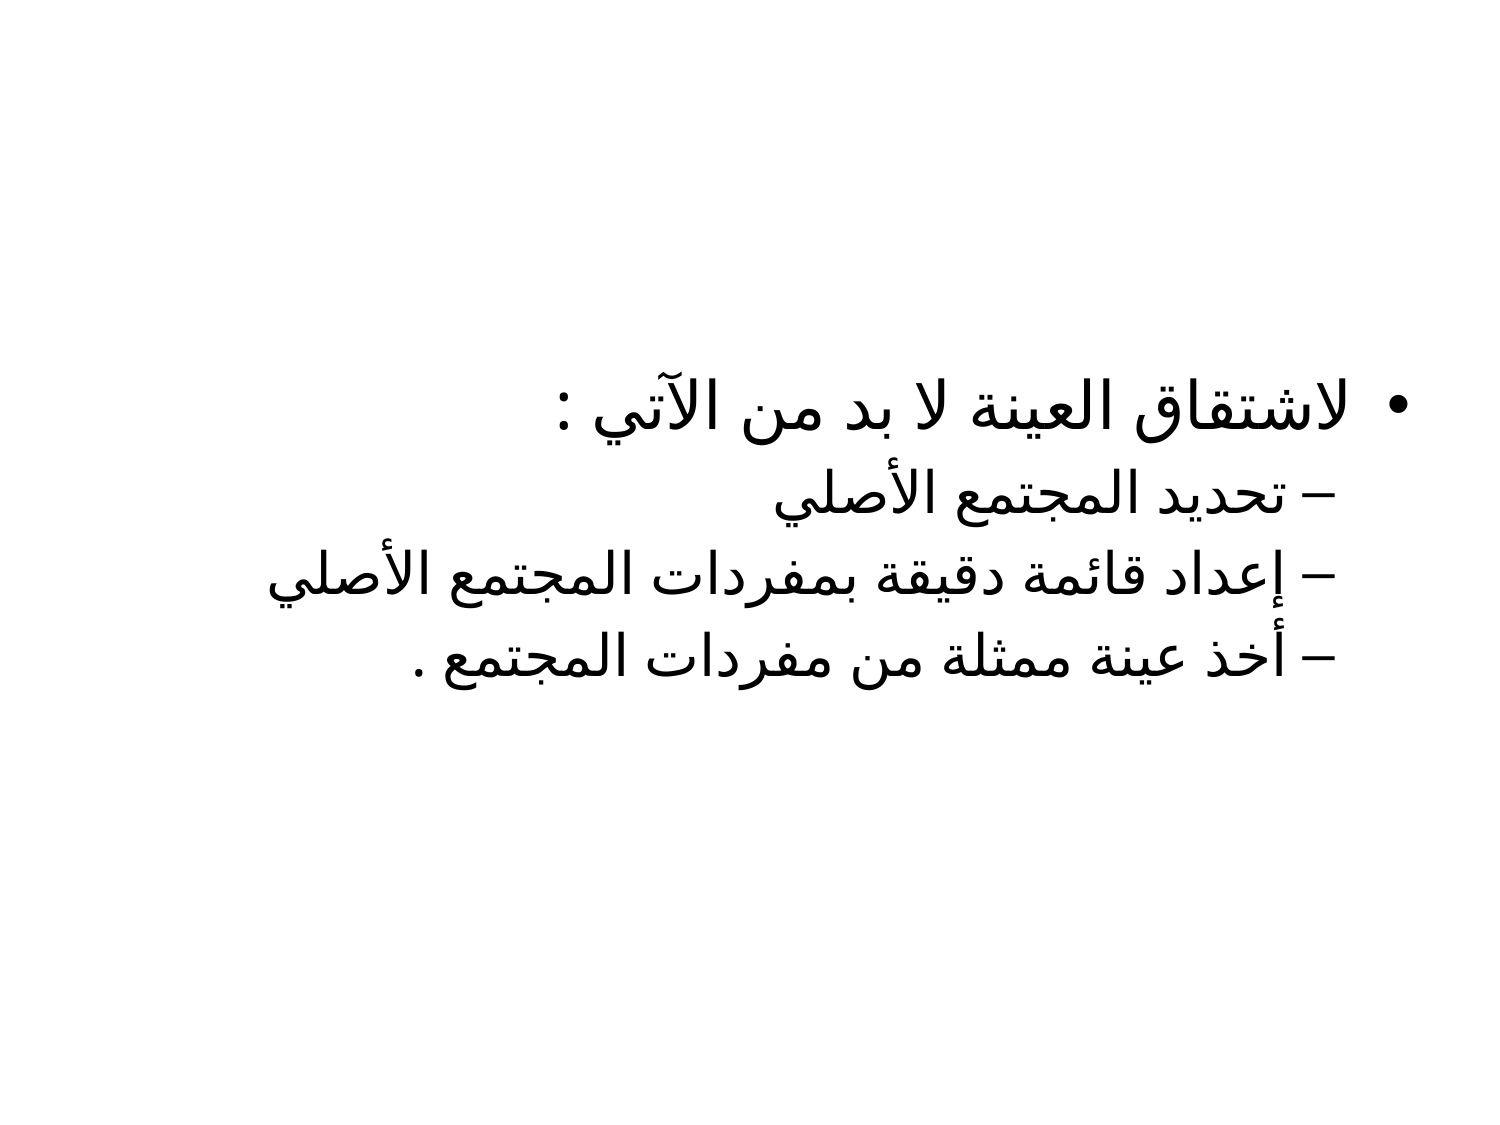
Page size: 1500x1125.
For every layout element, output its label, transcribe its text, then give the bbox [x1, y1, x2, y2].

list لاشتقاق العينة لا بد من الآتي : تحديد المجتمع الأصلي إعداد قائمة دقيقة بمفردات المجتمع الأصلي أخذ عينة ممثلة من مفردات المجتمع . [75, 262, 1425, 1005]
